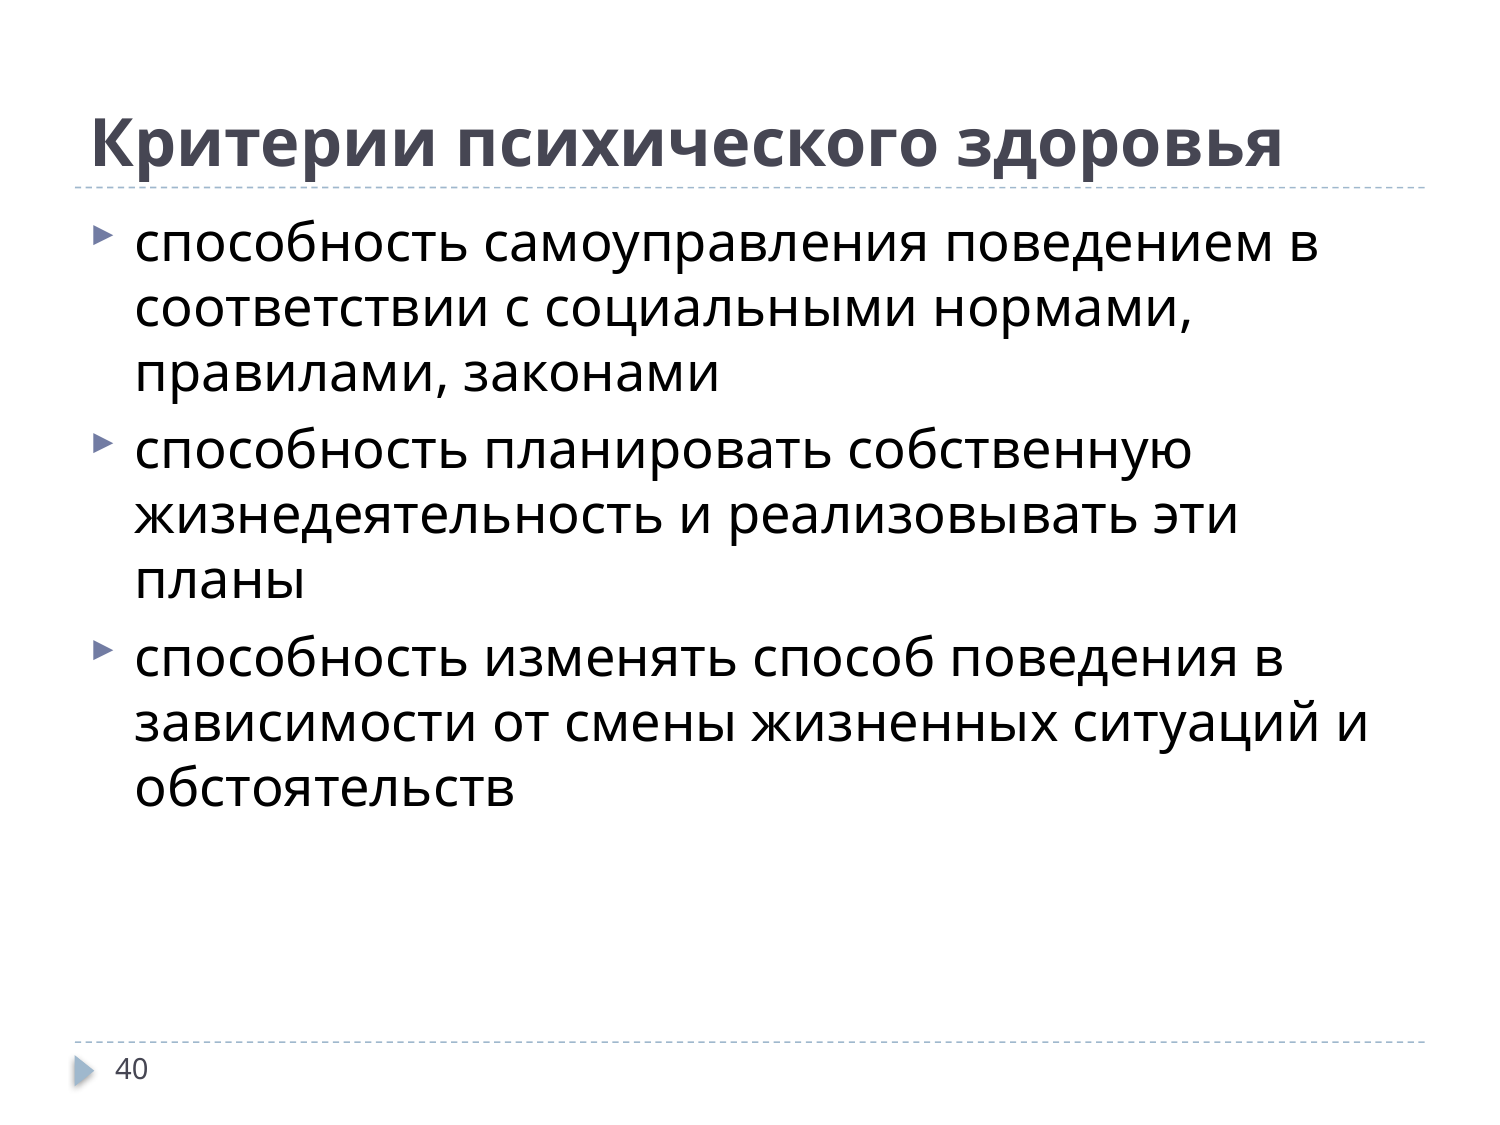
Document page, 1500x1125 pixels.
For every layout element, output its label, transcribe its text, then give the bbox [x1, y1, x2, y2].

slide_number 40 [100, 1042, 426, 1103]
title Критерии психического здоровья [75, 24, 1425, 188]
list способность самоуправления поведением в соответствии с социальными нормами, правилами, законами способность планировать собственную жизнедеятельность и реализовывать эти планы способность изменять способ поведения в зависимости от смены жизненных ситуаций и обстоятельств [75, 200, 1425, 1010]
